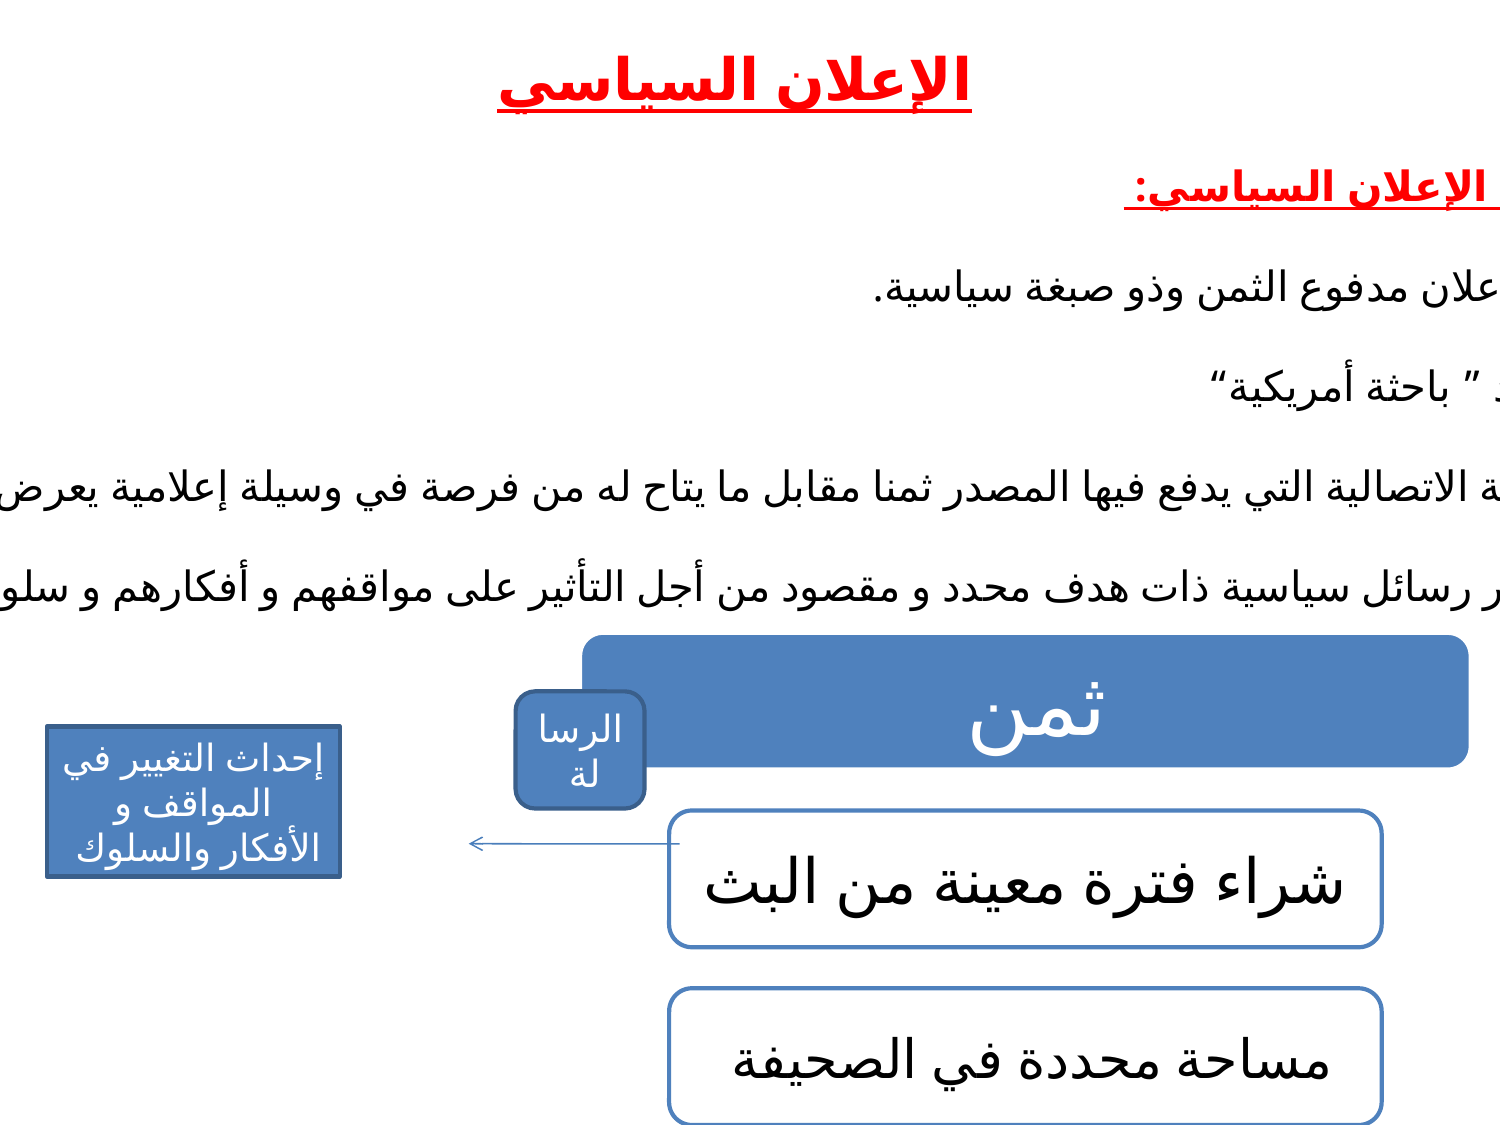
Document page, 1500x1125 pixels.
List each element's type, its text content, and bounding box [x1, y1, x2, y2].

text_box تعريف الإعلان السياسي: هو كل إعلان مدفوع الثمن وذو صبغة سياسية. ليندا كيد ” باحثة أمريكية“ ” العملية الاتصالية التي يدفع فيها المصدر ثمنا مقابل ما يتاح له من فرصة في وسيلة إعلامية يعرض فيها على الجماهير رسائل سياسية ذات هدف محدد و مقصود من أجل التأثير على مواقفهم و أفكارهم و سلوكهم ” [0, 152, 1500, 818]
text_box إحداث التغيير في المواقف و الأفكار والسلوك [45, 724, 342, 879]
text_box الإعلان السياسي [482, 35, 987, 120]
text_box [468, 632, 1500, 1125]
